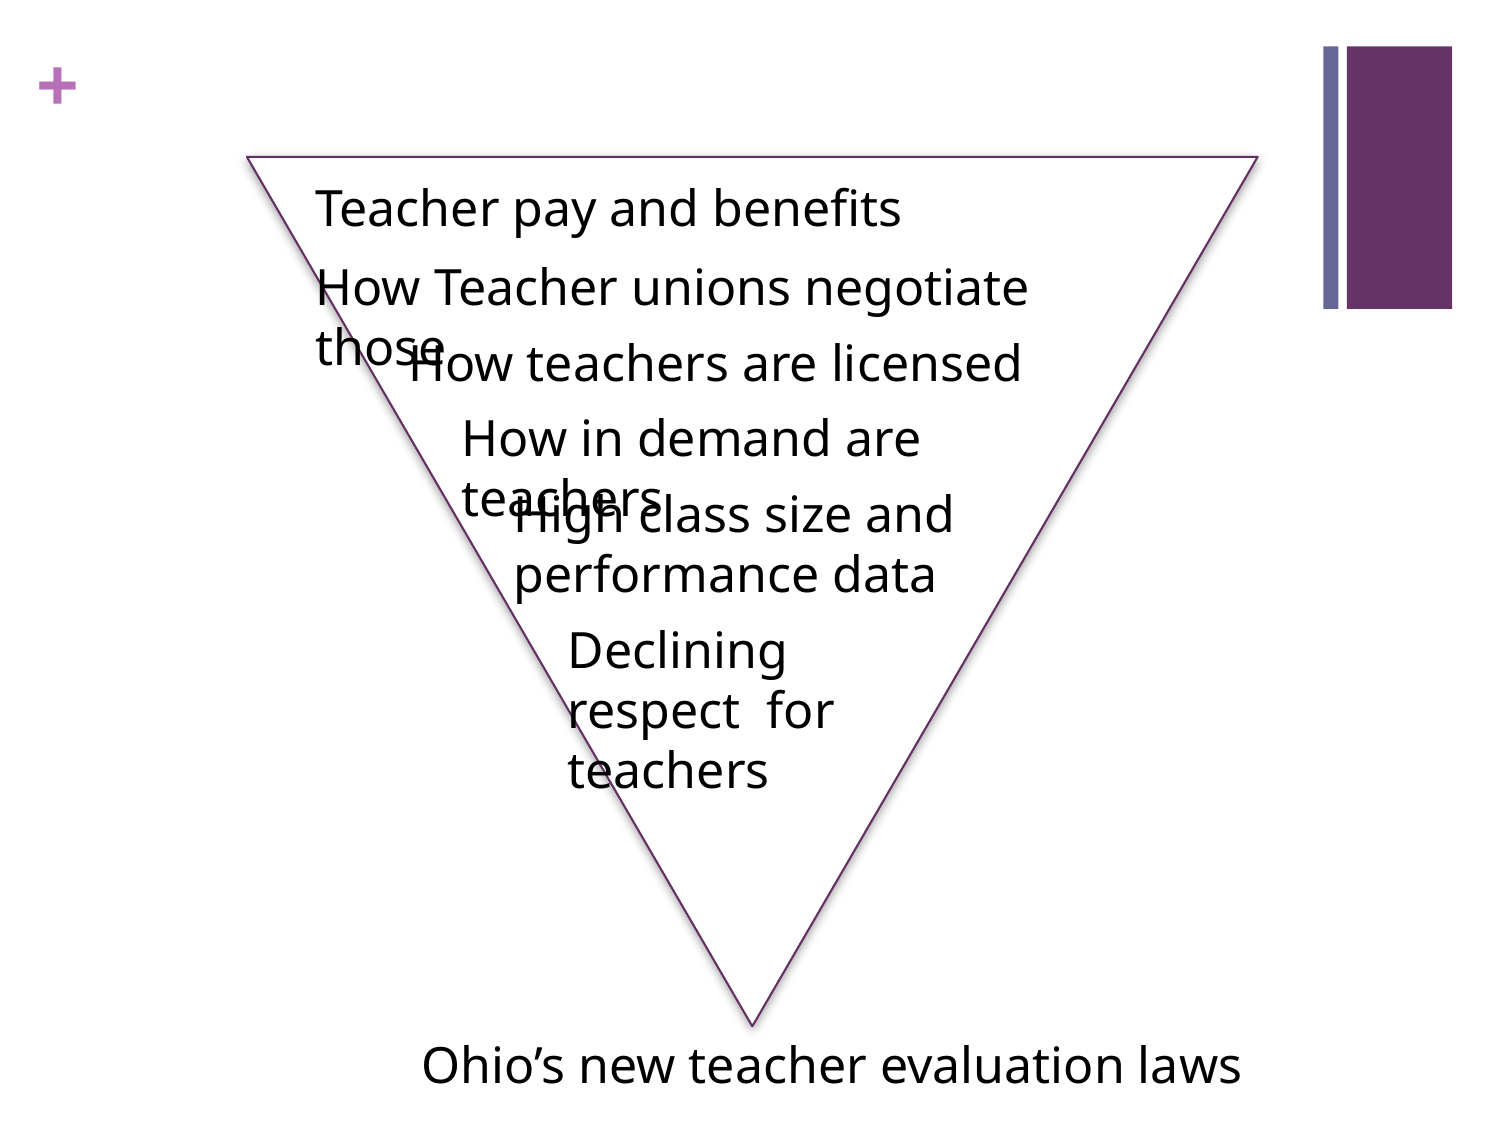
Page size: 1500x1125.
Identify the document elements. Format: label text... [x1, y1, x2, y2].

text_box How Teacher unions negotiate those [300, 248, 1165, 383]
text_box How in demand are teachers [447, 399, 1075, 535]
text_box [1075, 399, 1119, 474]
text_box How teachers are licensed [393, 323, 1119, 399]
text_box [509, 535, 1040, 684]
text_box [377, 383, 447, 504]
text_box [623, 807, 881, 1026]
text_box Ohio’s new teacher evaluation laws [380, 1026, 1456, 1101]
text_box Declining respect for teachers [552, 611, 972, 807]
text_box [1119, 383, 1128, 398]
text_box Teacher pay and benefits [300, 168, 1200, 244]
text_box High class size and performance data [498, 535, 973, 610]
text_box [465, 535, 498, 591]
text_box [246, 155, 1259, 319]
